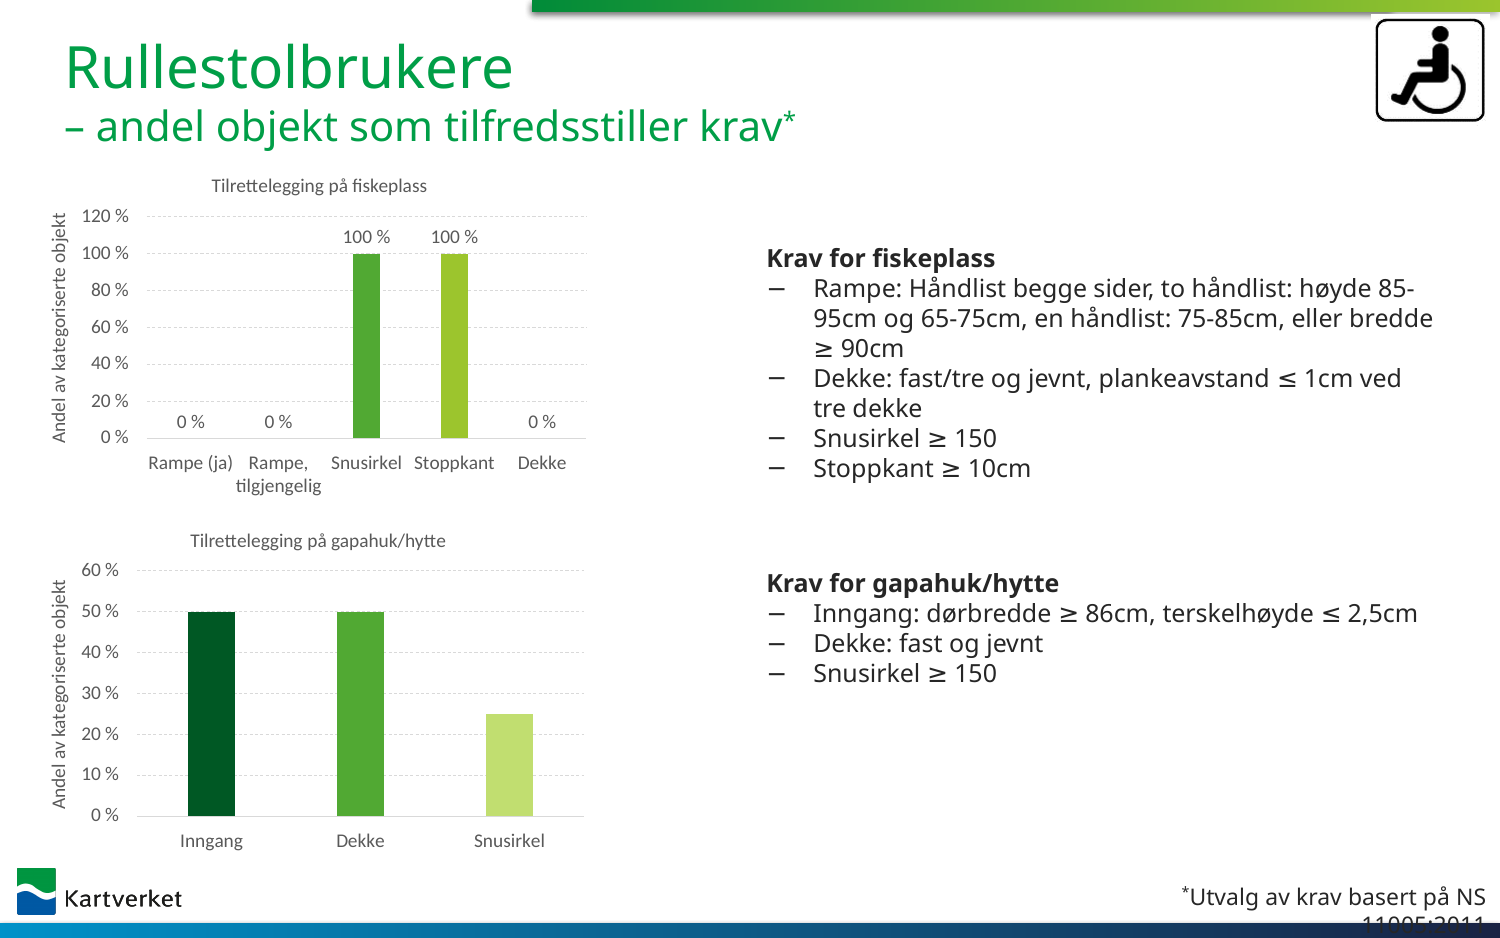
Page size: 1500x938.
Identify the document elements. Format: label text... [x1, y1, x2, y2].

picture [41, 520, 596, 859]
text_box Rullestolbrukere – andel objekt som tilfredsstiller krav* [49, 29, 1431, 158]
text_box Krav for gapahuk/hytte Inngang: dørbredde ≥ 86cm, terskelhøyde ≤ 2,5cm Dekke: fast og jevnt Snusirkel ≥ 150 [751, 560, 1452, 695]
picture [41, 166, 598, 505]
text_box Krav for fiskeplass Rampe: Håndlist begge sider, to håndlist: høyde 85-95cm og 65-75cm, en håndlist: 75-85cm, eller bredde ≥ 90cm Dekke: fast/tre og jevnt, plankeavstand ≤ 1cm ved tre dekke Snusirkel ≥ 150 Stoppkant ≥ 10cm [751, 235, 1452, 490]
text_box *Utvalg av krav basert på NS 11005:2011 [1068, 873, 1500, 938]
picture [1371, 13, 1491, 127]
